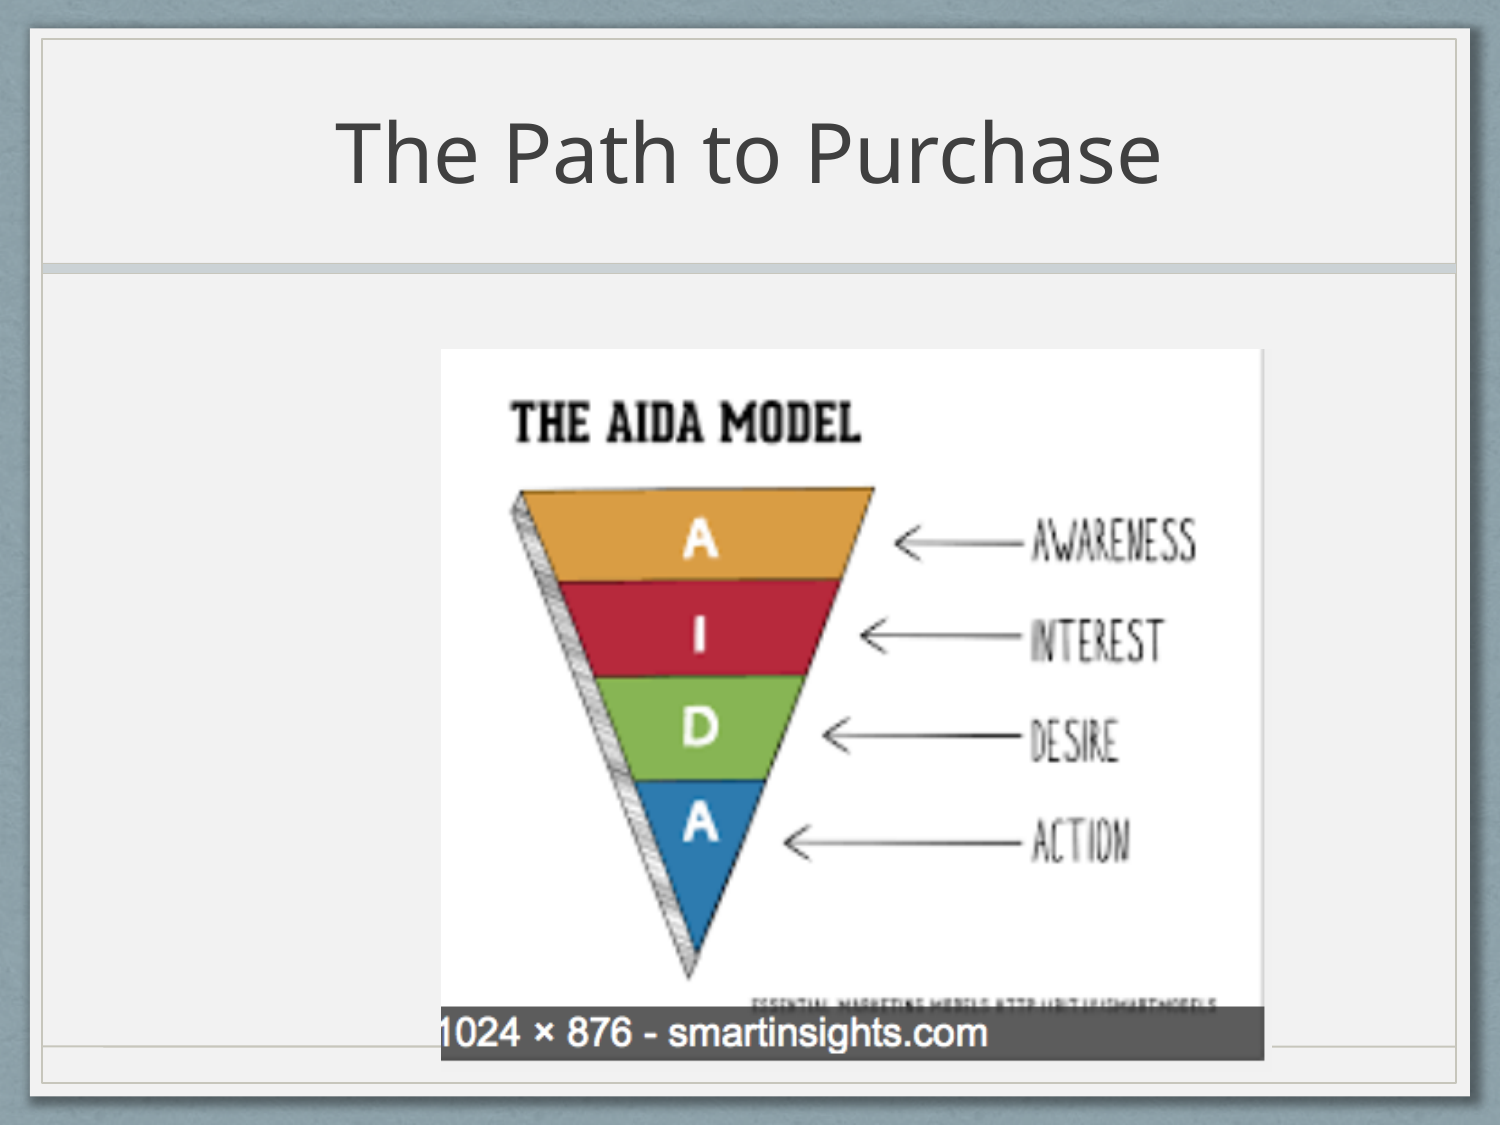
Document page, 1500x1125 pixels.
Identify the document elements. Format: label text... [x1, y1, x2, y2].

title The Path to Purchase [147, 40, 1353, 260]
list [181, 349, 1500, 1073]
